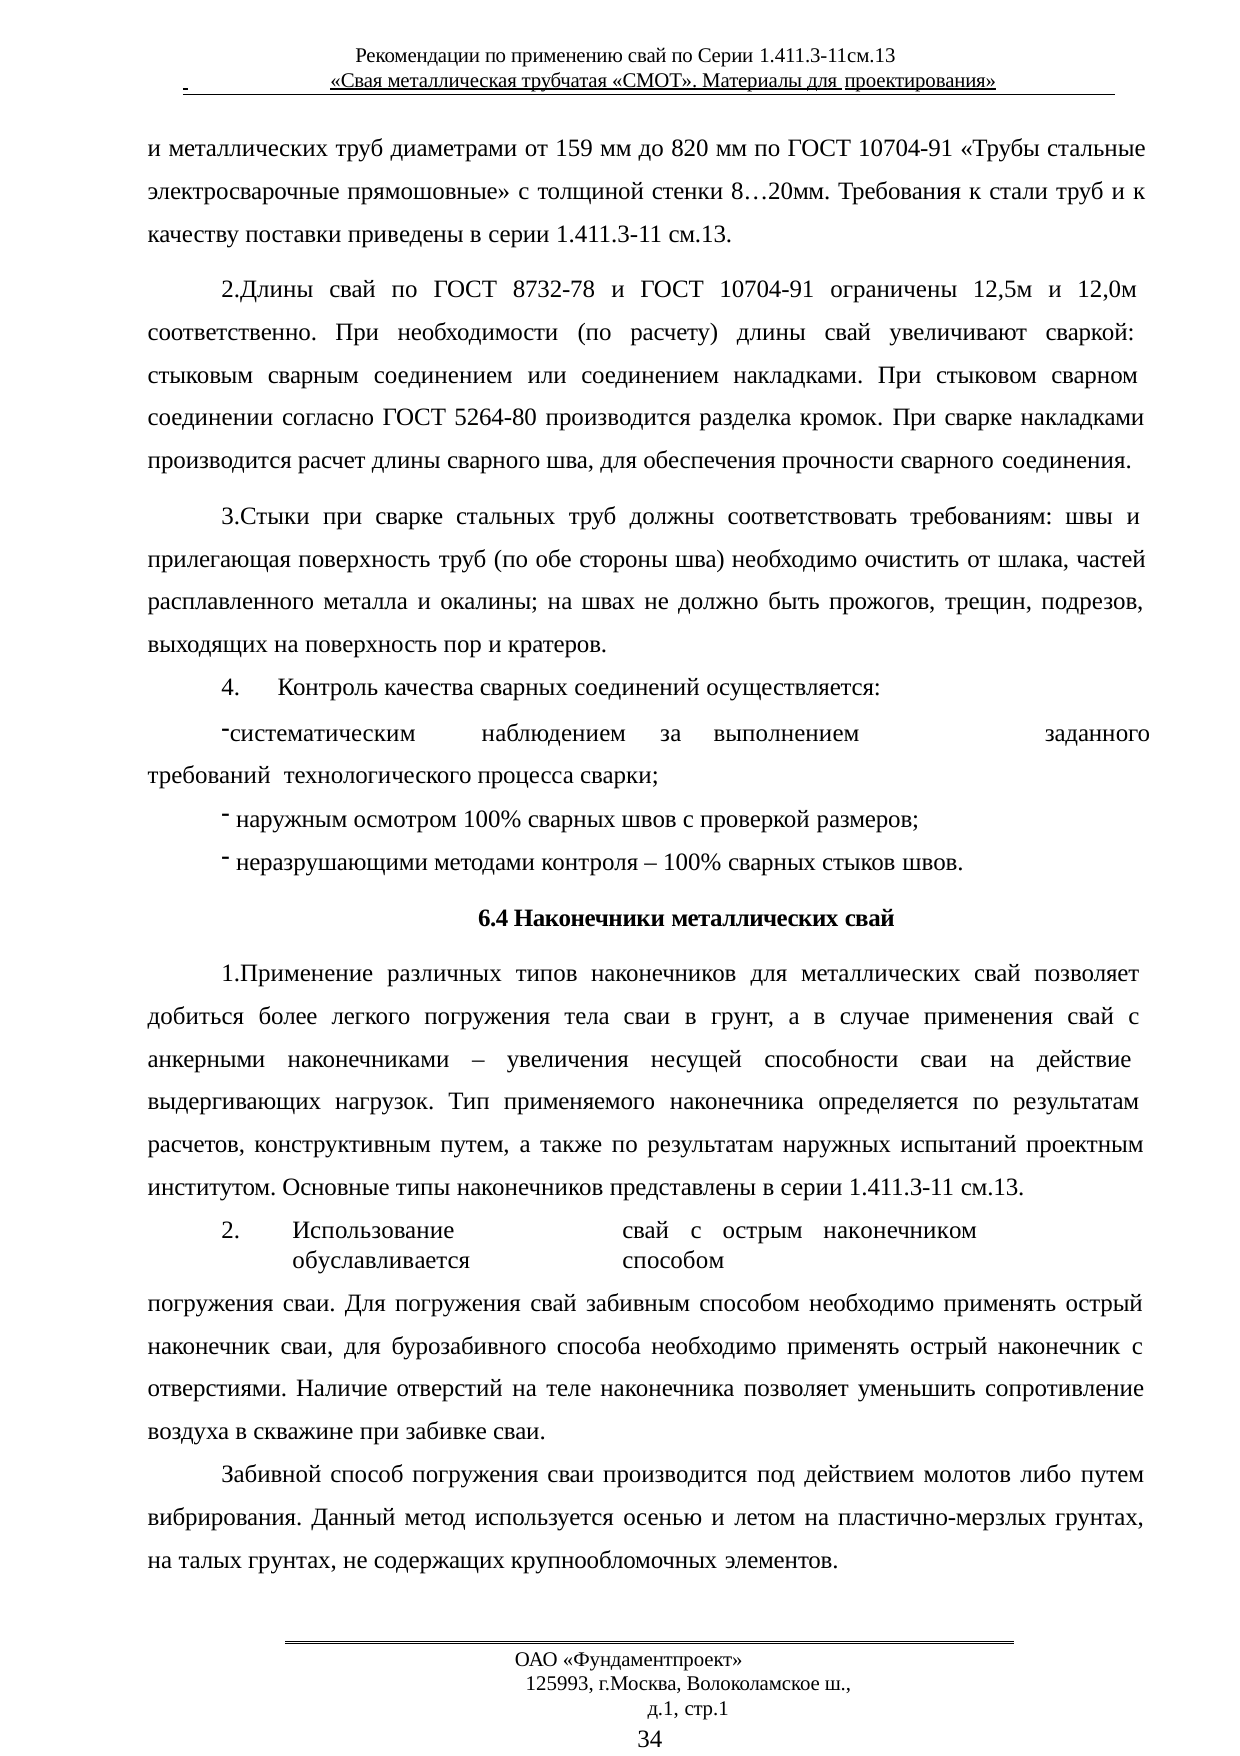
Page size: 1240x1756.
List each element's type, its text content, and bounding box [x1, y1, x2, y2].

text_box заданного [1042, 714, 1154, 747]
text_box Рекомендации по применению свай по Серии 1.411.3-11см.13 «Свая металлическая трубчатая «СМОТ». Материалы для проектирования» и металлических труб диаметрами от 159 мм до 820 мм по ГОСТ 10704-91 «Трубы стальные электросварочные прямошовные» с толщиной стенки 8…20мм. Требования к стали труб и к качеству поставки приведены в серии 1.411.3-11 см.13. Длины свай по ГОСТ 8732-78 и ГОСТ 10704-91 ограничены 12,5м и 12,0м соответственно. При необходимости (по расчету) длины свай увеличивают сваркой: стыковым сварным соединением или соединением накладками. При стыковом сварном соединении согласно ГОСТ 5264-80 производится разделка кромок. При сварке накладками производится расчет длины сварного шва, для обеспечения прочности сварного соединения. Стыки при сварке стальных труб должны соответствовать требованиям: швы и прилегающая поверхность труб (по обе стороны шва) необходимо очистить от шлака, частей расплавленного металла и окалины; на швах не должно быть прожогов, трещин, подрезов, выходящих на поверхность пор и кратеров. Контроль качества сварных соединений осуществляется: [145, 40, 1154, 701]
slide_number ОАО «Фундаментпроект» 125993, г.Москва, Волоколамское ш., д.1, стр.1 34 [437, 1646, 862, 1756]
text_box систематическим наблюдением за выполнением требований технологического процесса сварки; наружным осмотром 100% сварных швов с проверкой размеров; неразрушающими методами контроля – 100% сварных стыков швов. [145, 701, 1015, 875]
text_box 6.4 Наконечники металлических свай Применение различных типов наконечников для металлических свай позволяет добиться более легкого погружения тела сваи в грунт, а в случае применения свай с анкерными наконечниками – увеличения несущей способности сваи на действие выдергивающих нагрузок. Тип применяемого наконечника определяется по результатам расчетов, конструктивным путем, а также по результатам наружных испытаний проектным институтом. Основные типы наконечников представлены в серии 1.411.3-11 см.13. Использование свай с острым наконечником обуславливается способом погружения сваи. Для погружения свай забивным способом необходимо применять острый наконечник сваи, для бурозабивного способа необходимо применять острый наконечник с отверстиями. Наличие отверстий на теле наконечника позволяет уменьшить сопротивление воздуха в скважине при забивке сваи. Забивной способ погружения сваи производится под действием молотов либо путем вибрирования. Данный метод используется осенью и летом на пластично-мерзлых грунтах, на талых грунтах, не содержащих крупнообломочных элементов. [145, 899, 1155, 1574]
